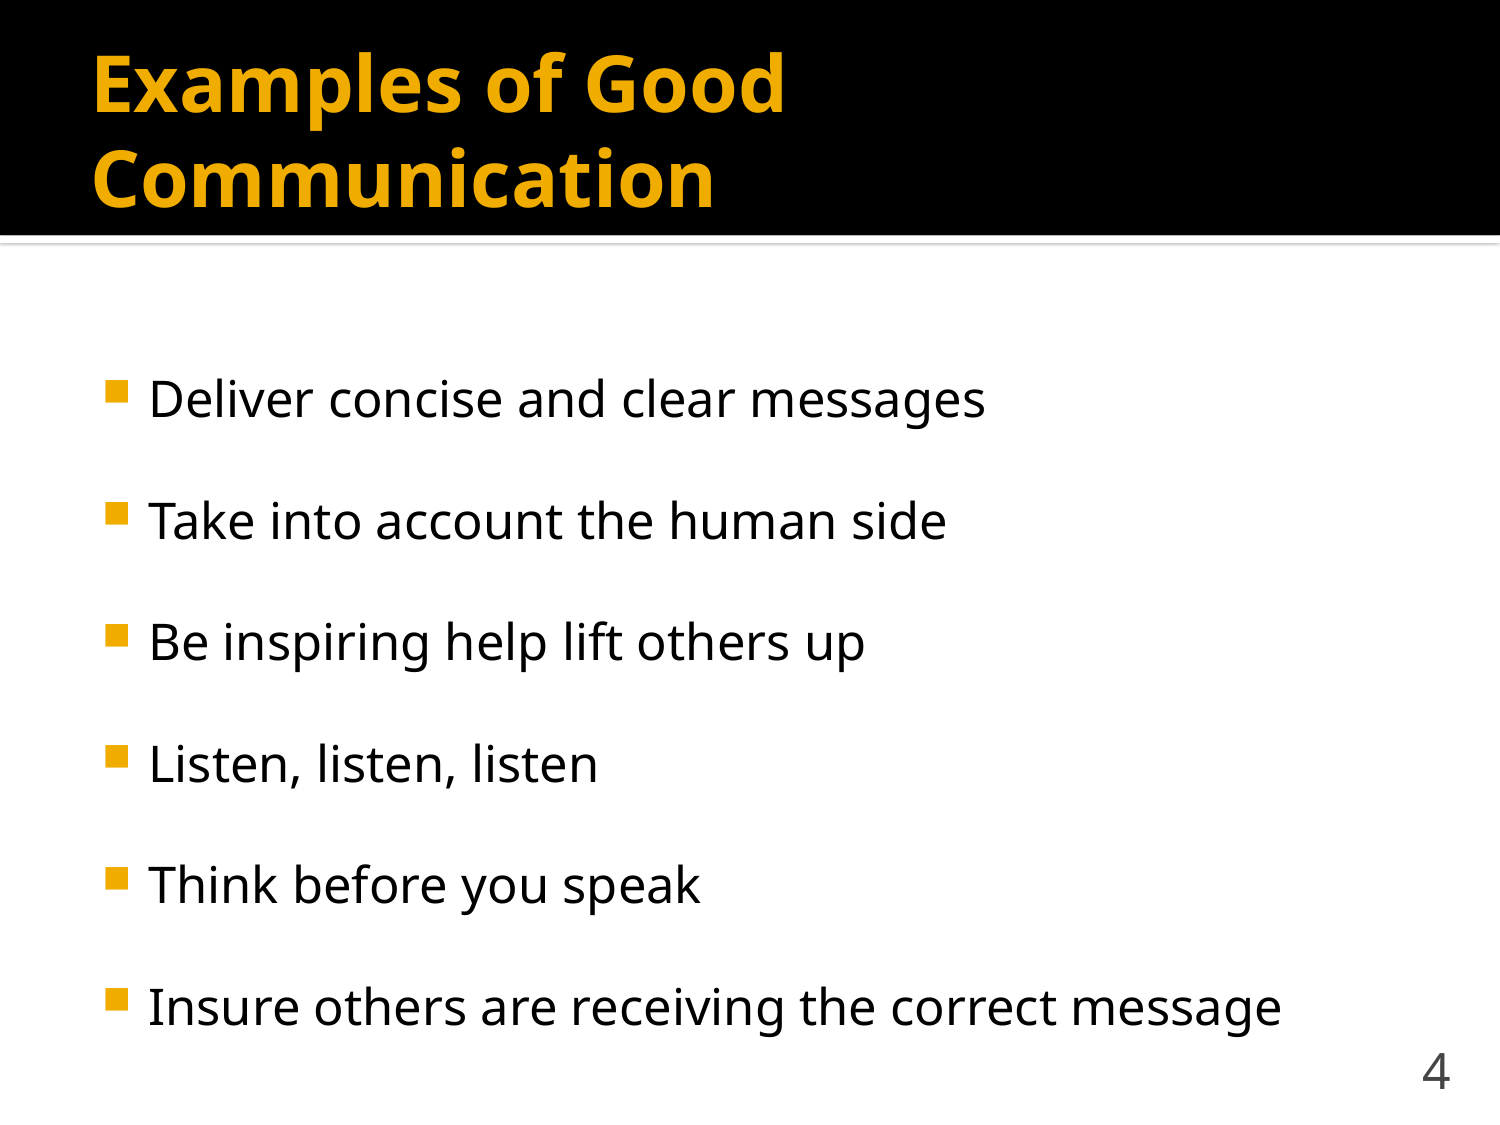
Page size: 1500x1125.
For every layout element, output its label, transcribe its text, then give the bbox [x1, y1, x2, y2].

slide_number 4 [1345, 1062, 1467, 1108]
title Examples of Good Communication [75, 25, 1425, 231]
list Deliver concise and clear messages Take into account the human side Be inspiring help lift others up Listen, listen, listen Think before you speak Insure others are receiving the correct message [75, 291, 1425, 1050]
